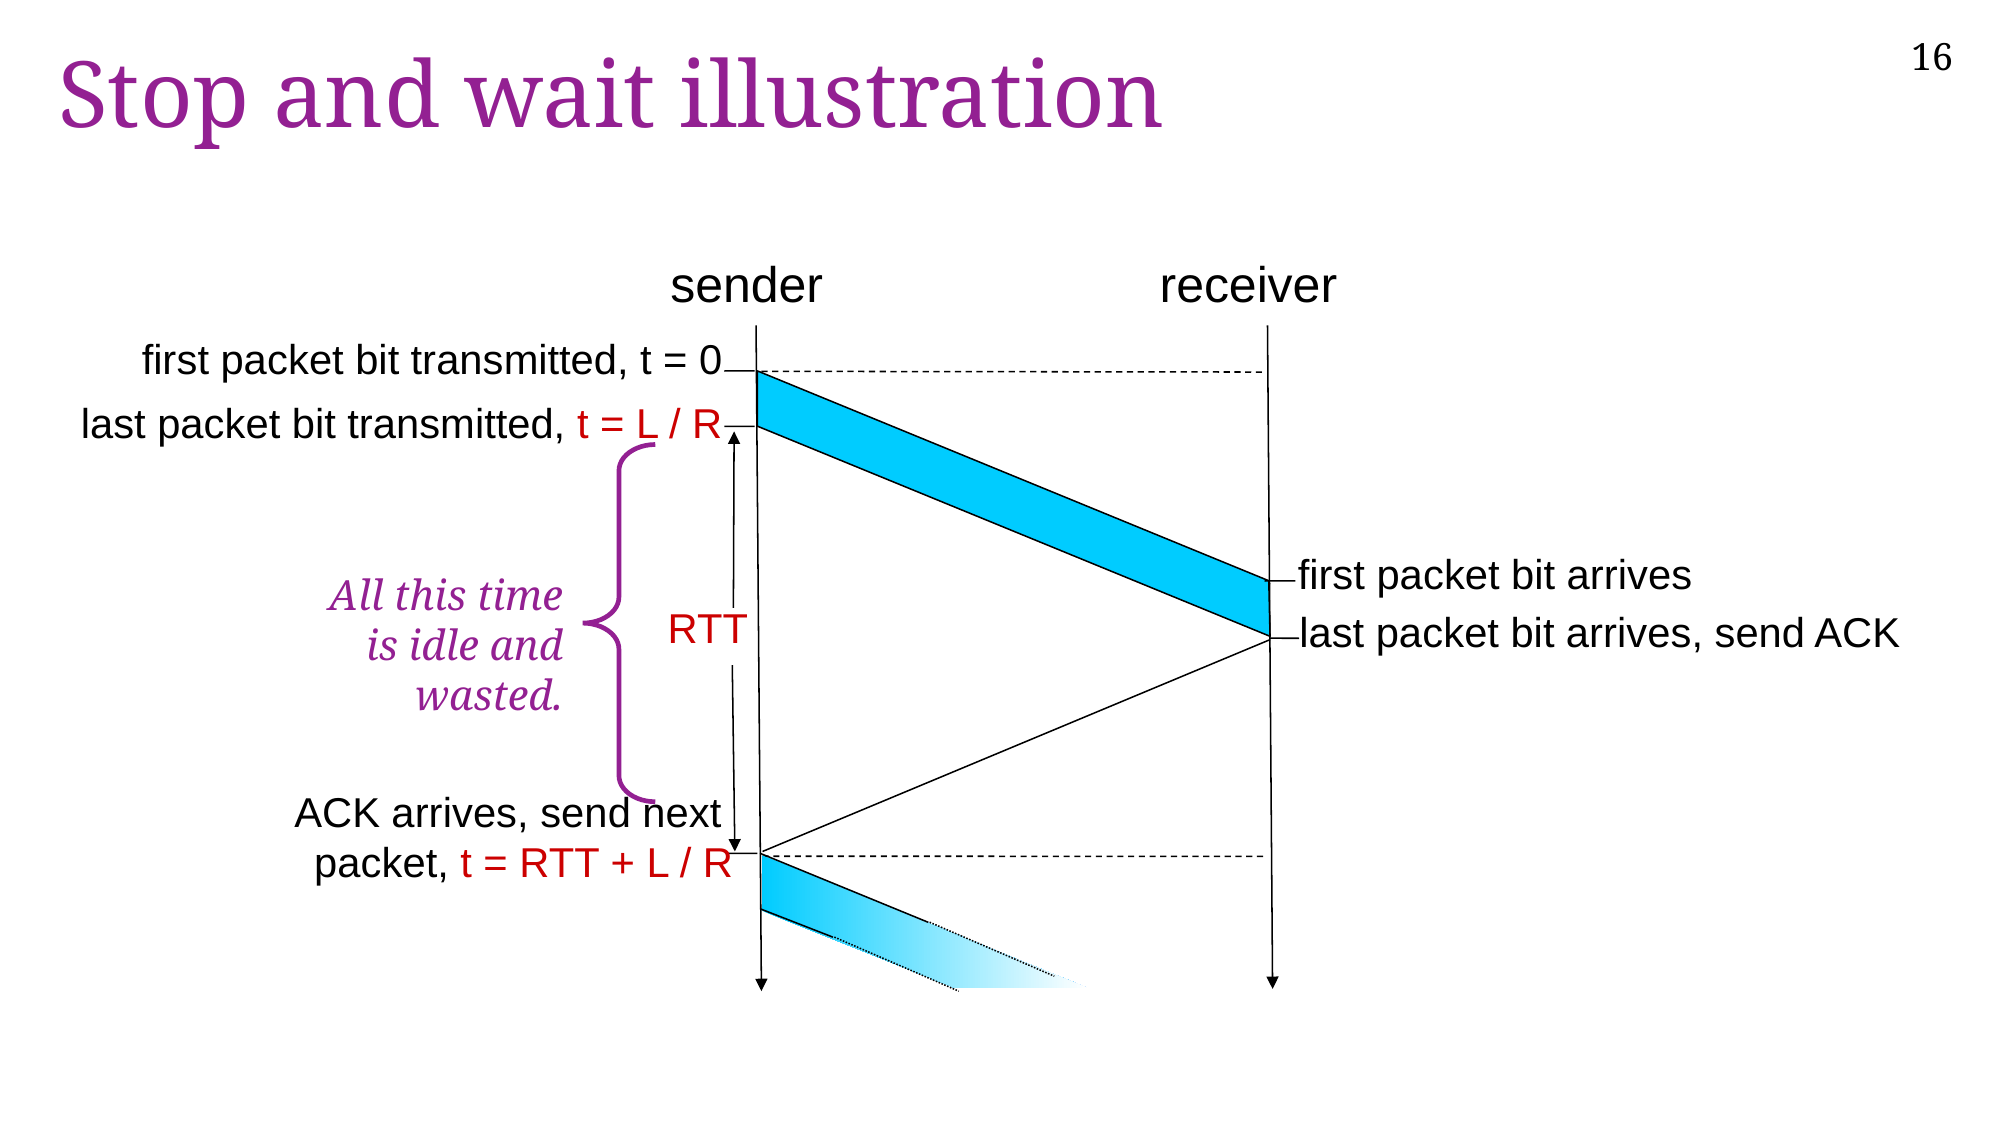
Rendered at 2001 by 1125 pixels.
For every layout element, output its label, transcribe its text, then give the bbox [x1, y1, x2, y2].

title Stop and wait illustration [43, 25, 1953, 171]
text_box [0, 244, 2000, 992]
